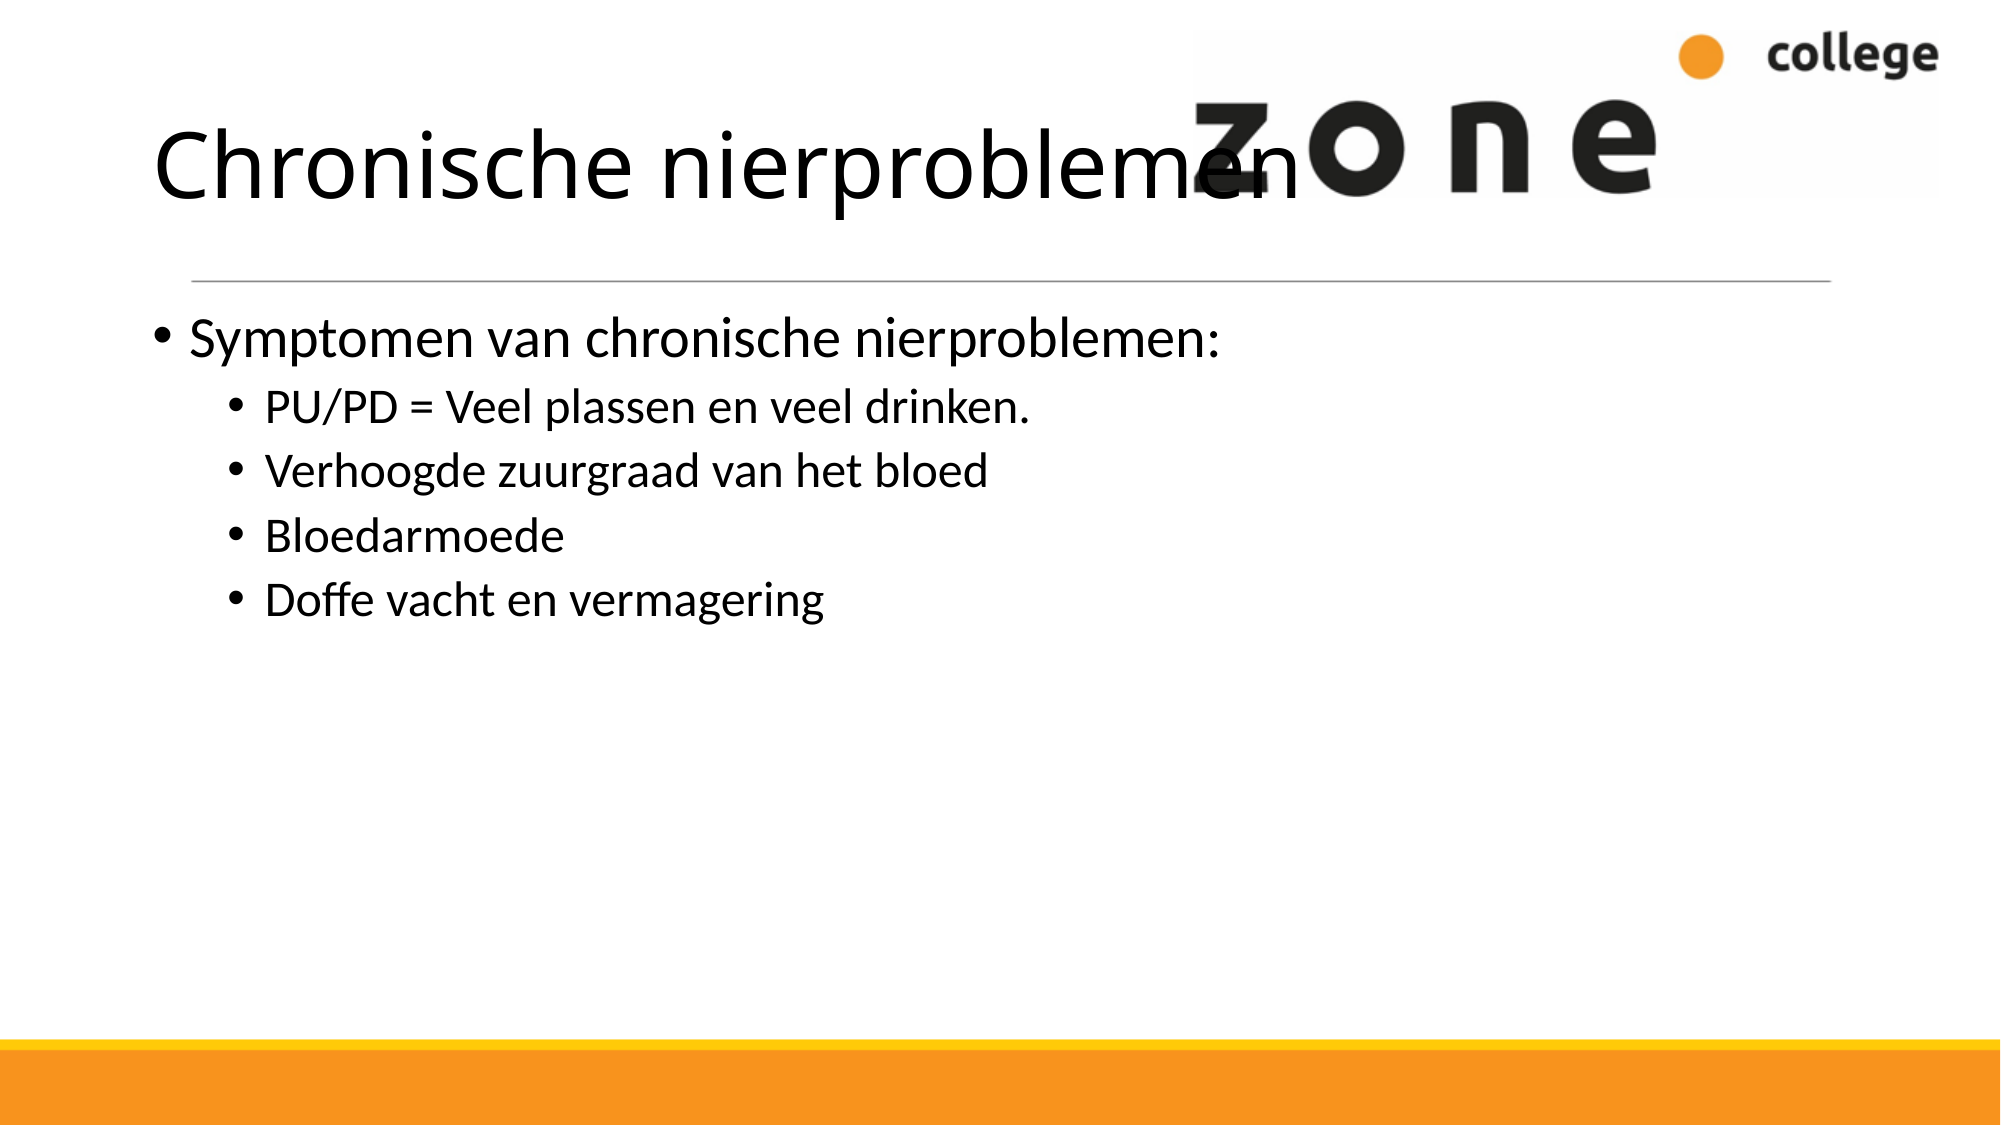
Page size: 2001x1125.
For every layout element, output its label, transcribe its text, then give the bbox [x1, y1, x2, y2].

list Symptomen van chronische nierproblemen: PU/PD = Veel plassen en veel drinken. Verhoogde zuurgraad van het bloed Bloedarmoede Doffe vacht en vermagering [137, 299, 1863, 1014]
picture [0, 0, 2001, 1125]
title Chronische nierproblemen [137, 59, 1863, 278]
